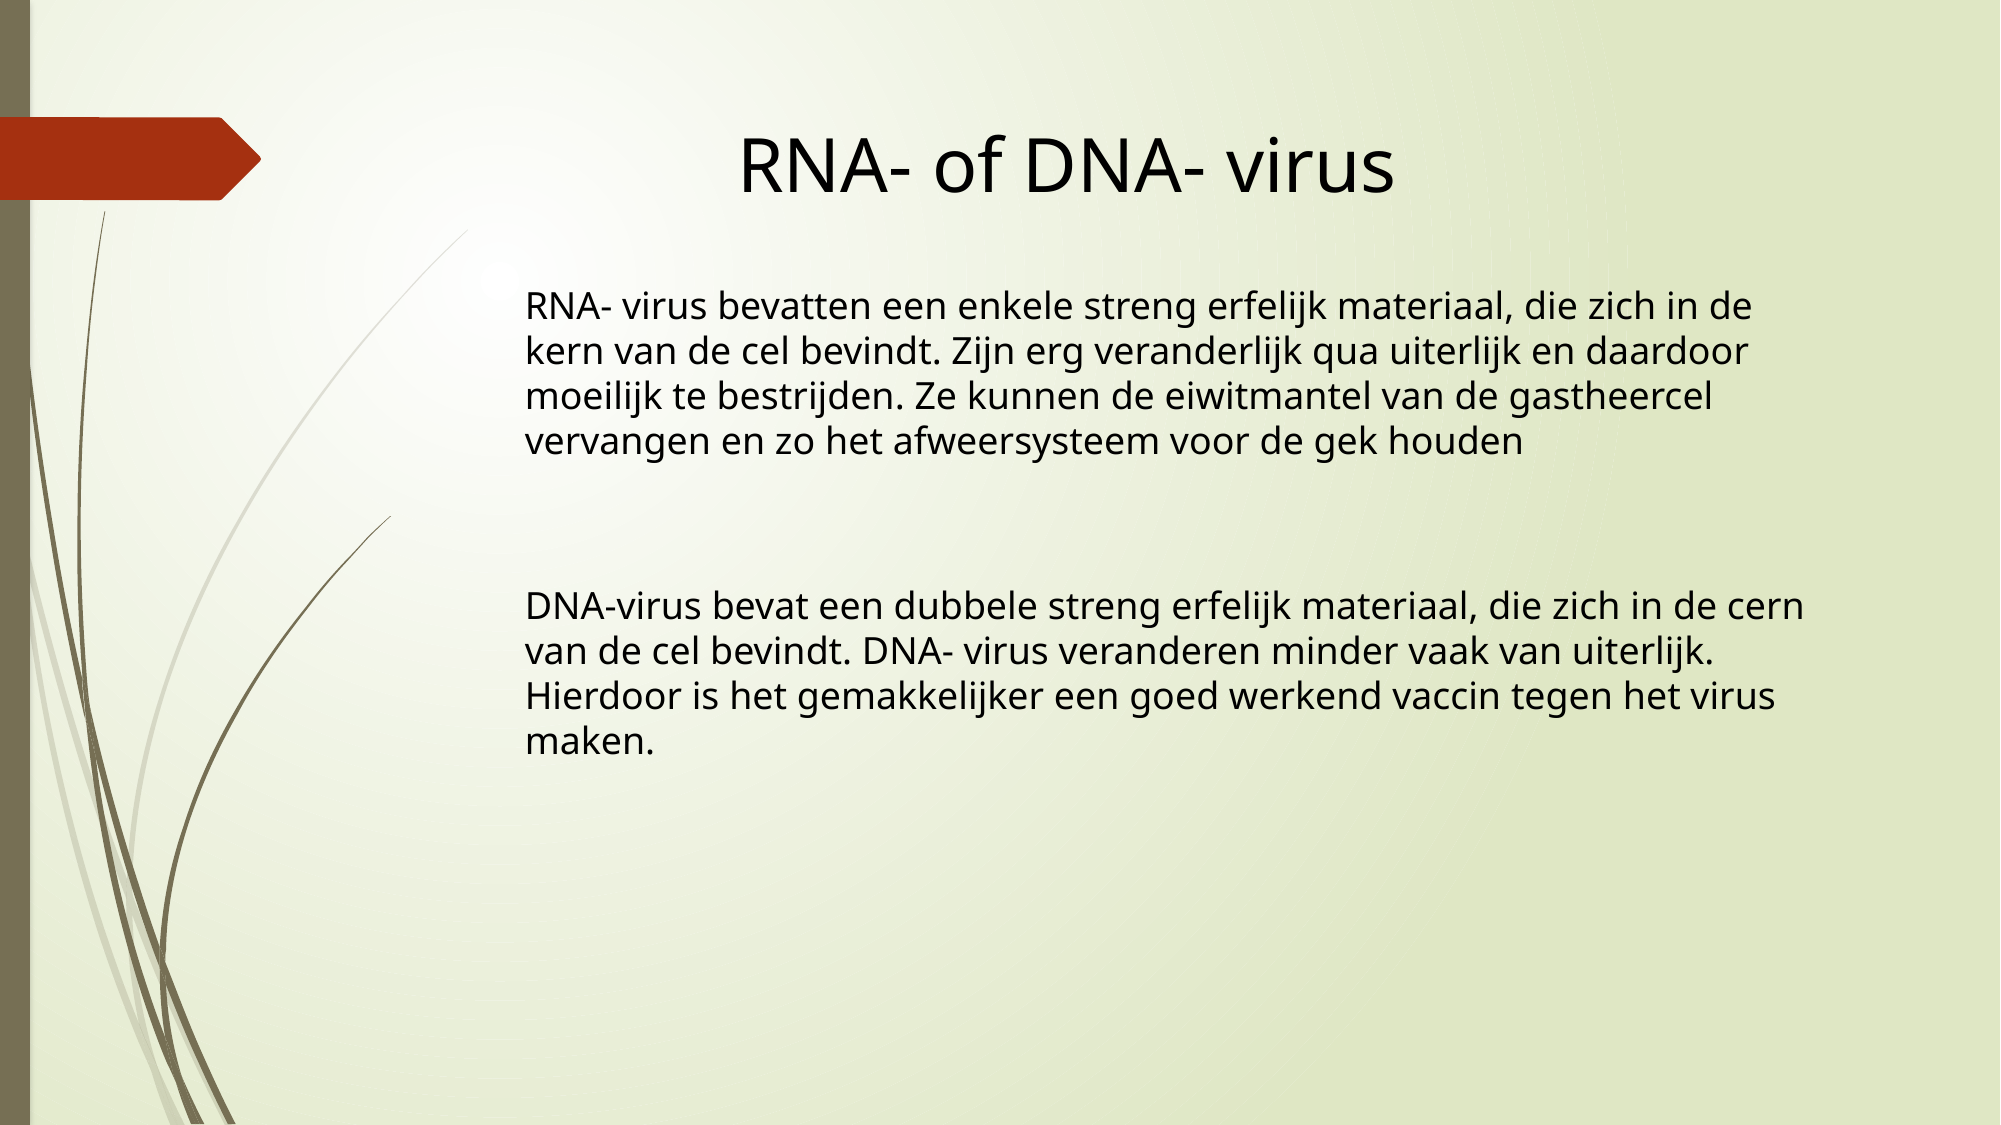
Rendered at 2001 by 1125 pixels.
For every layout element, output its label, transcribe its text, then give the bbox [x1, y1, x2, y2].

text_box RNA- virus bevatten een enkele streng erfelijk materiaal, die zich in de kern van de cel bevindt. Zijn erg veranderlijk qua uiterlijk en daardoor moeilijk te bestrijden. Ze kunnen de eiwitmantel van de gastheercel vervangen en zo het afweersysteem voor de gek houden [510, 274, 1825, 469]
text_box RNA- of DNA- virus [510, 109, 1625, 215]
text_box DNA-virus bevat een dubbele streng erfelijk materiaal, die zich in de cern van de cel bevindt. DNA- virus veranderen minder vaak van uiterlijk. Hierdoor is het gemakkelijker een goed werkend vaccin tegen het virus maken. [509, 574, 1833, 770]
